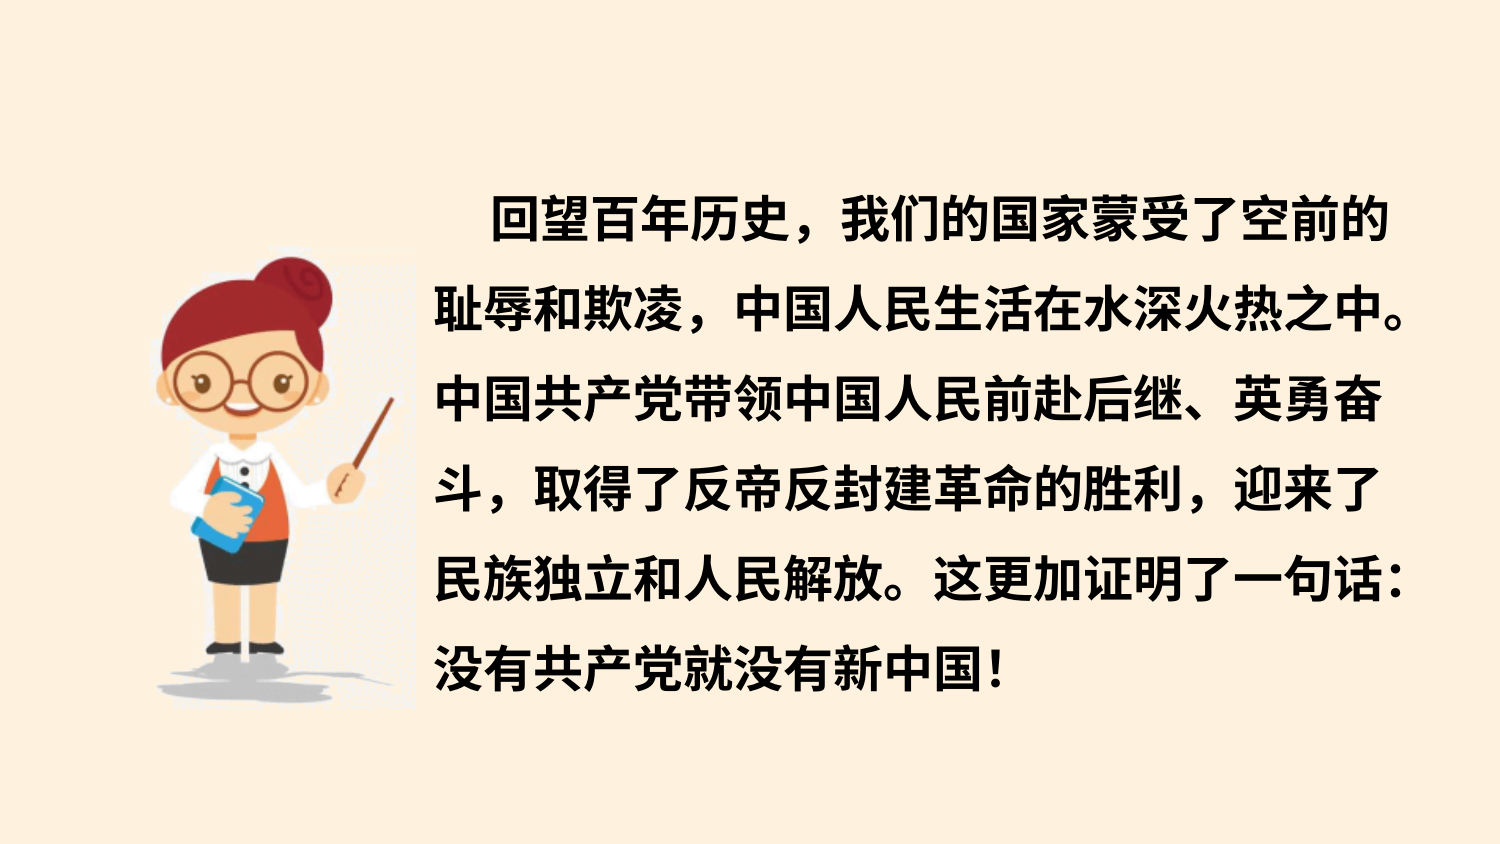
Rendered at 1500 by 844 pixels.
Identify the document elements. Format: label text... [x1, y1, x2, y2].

text_box 回望百年历史，我们的国家蒙受了空前的耻辱和欺凌，中国人民生活在水深火热之中。中国共产党带领中国人民前赴后继、英勇奋斗，取得了反帝反封建革命的胜利，迎来了民族独立和人民解放。这更加证明了一句话：没有共产党就没有新中国！ [422, 152, 1429, 704]
picture [0, 0, 1500, 844]
